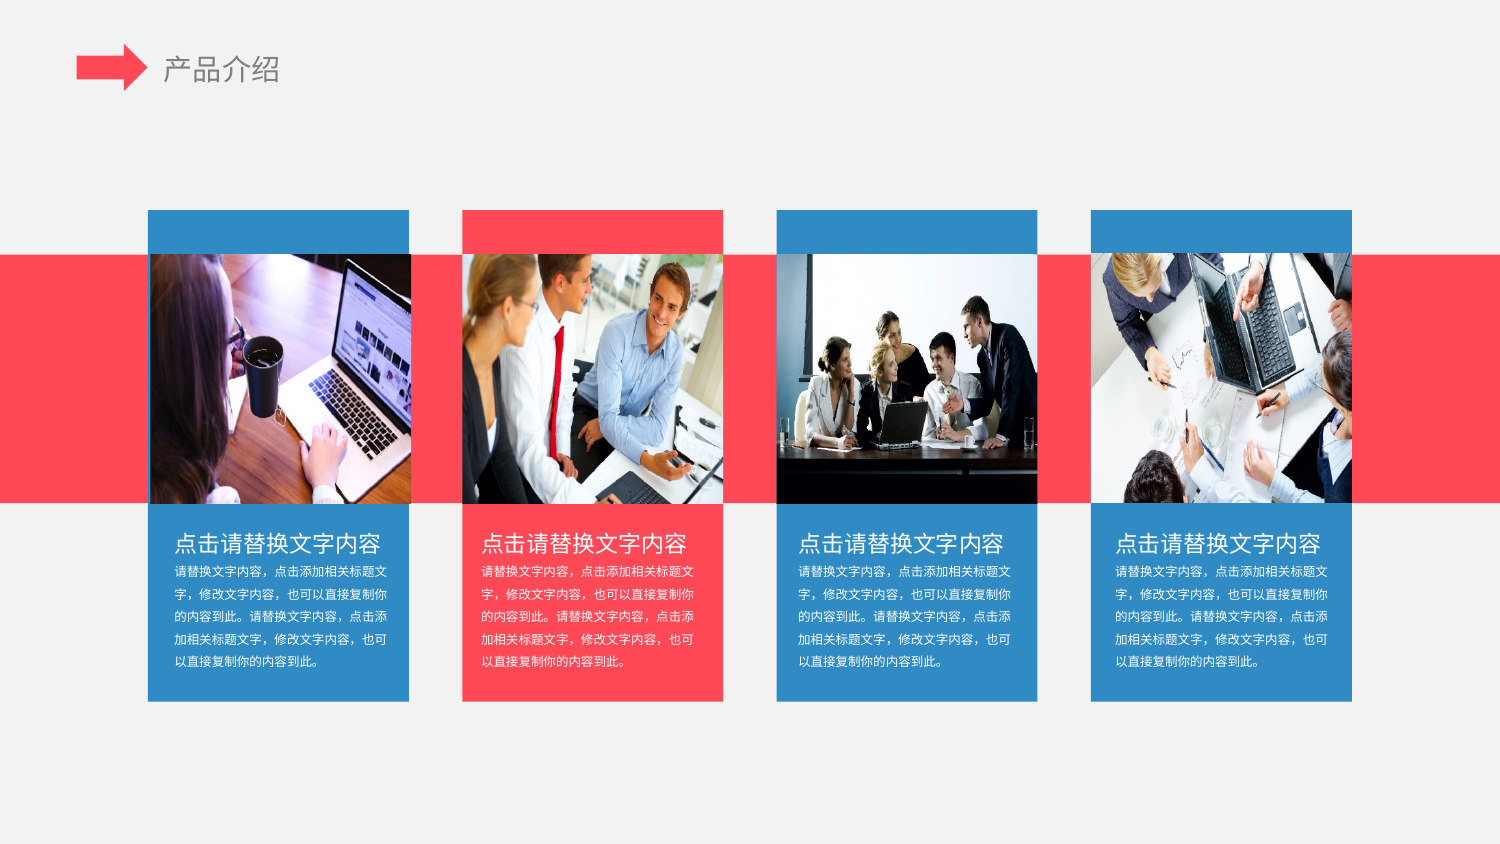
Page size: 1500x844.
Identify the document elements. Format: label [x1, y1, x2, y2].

text_box [1357, 253, 1500, 505]
text_box [0, 253, 142, 505]
text_box [147, 209, 1353, 702]
